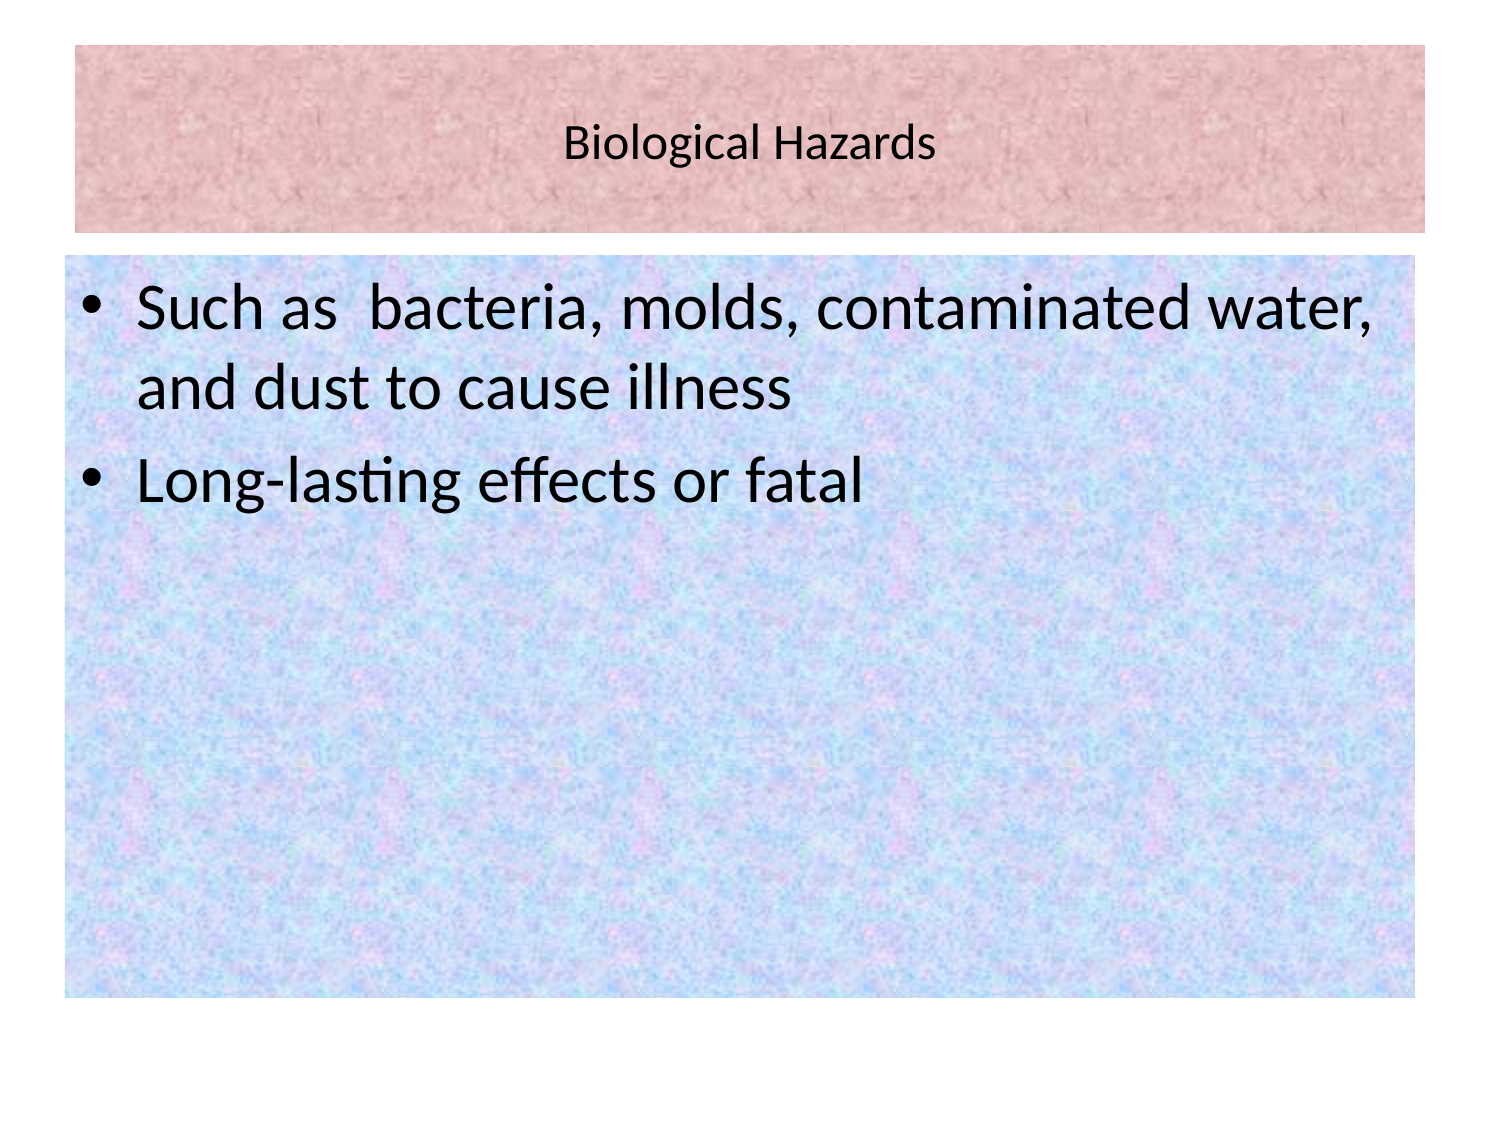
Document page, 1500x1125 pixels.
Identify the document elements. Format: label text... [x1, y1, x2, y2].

list Such as bacteria, molds, contaminated water, and dust to cause illness Long-lasting effects or fatal [64, 255, 1415, 998]
title Biological Hazards [75, 45, 1425, 233]
